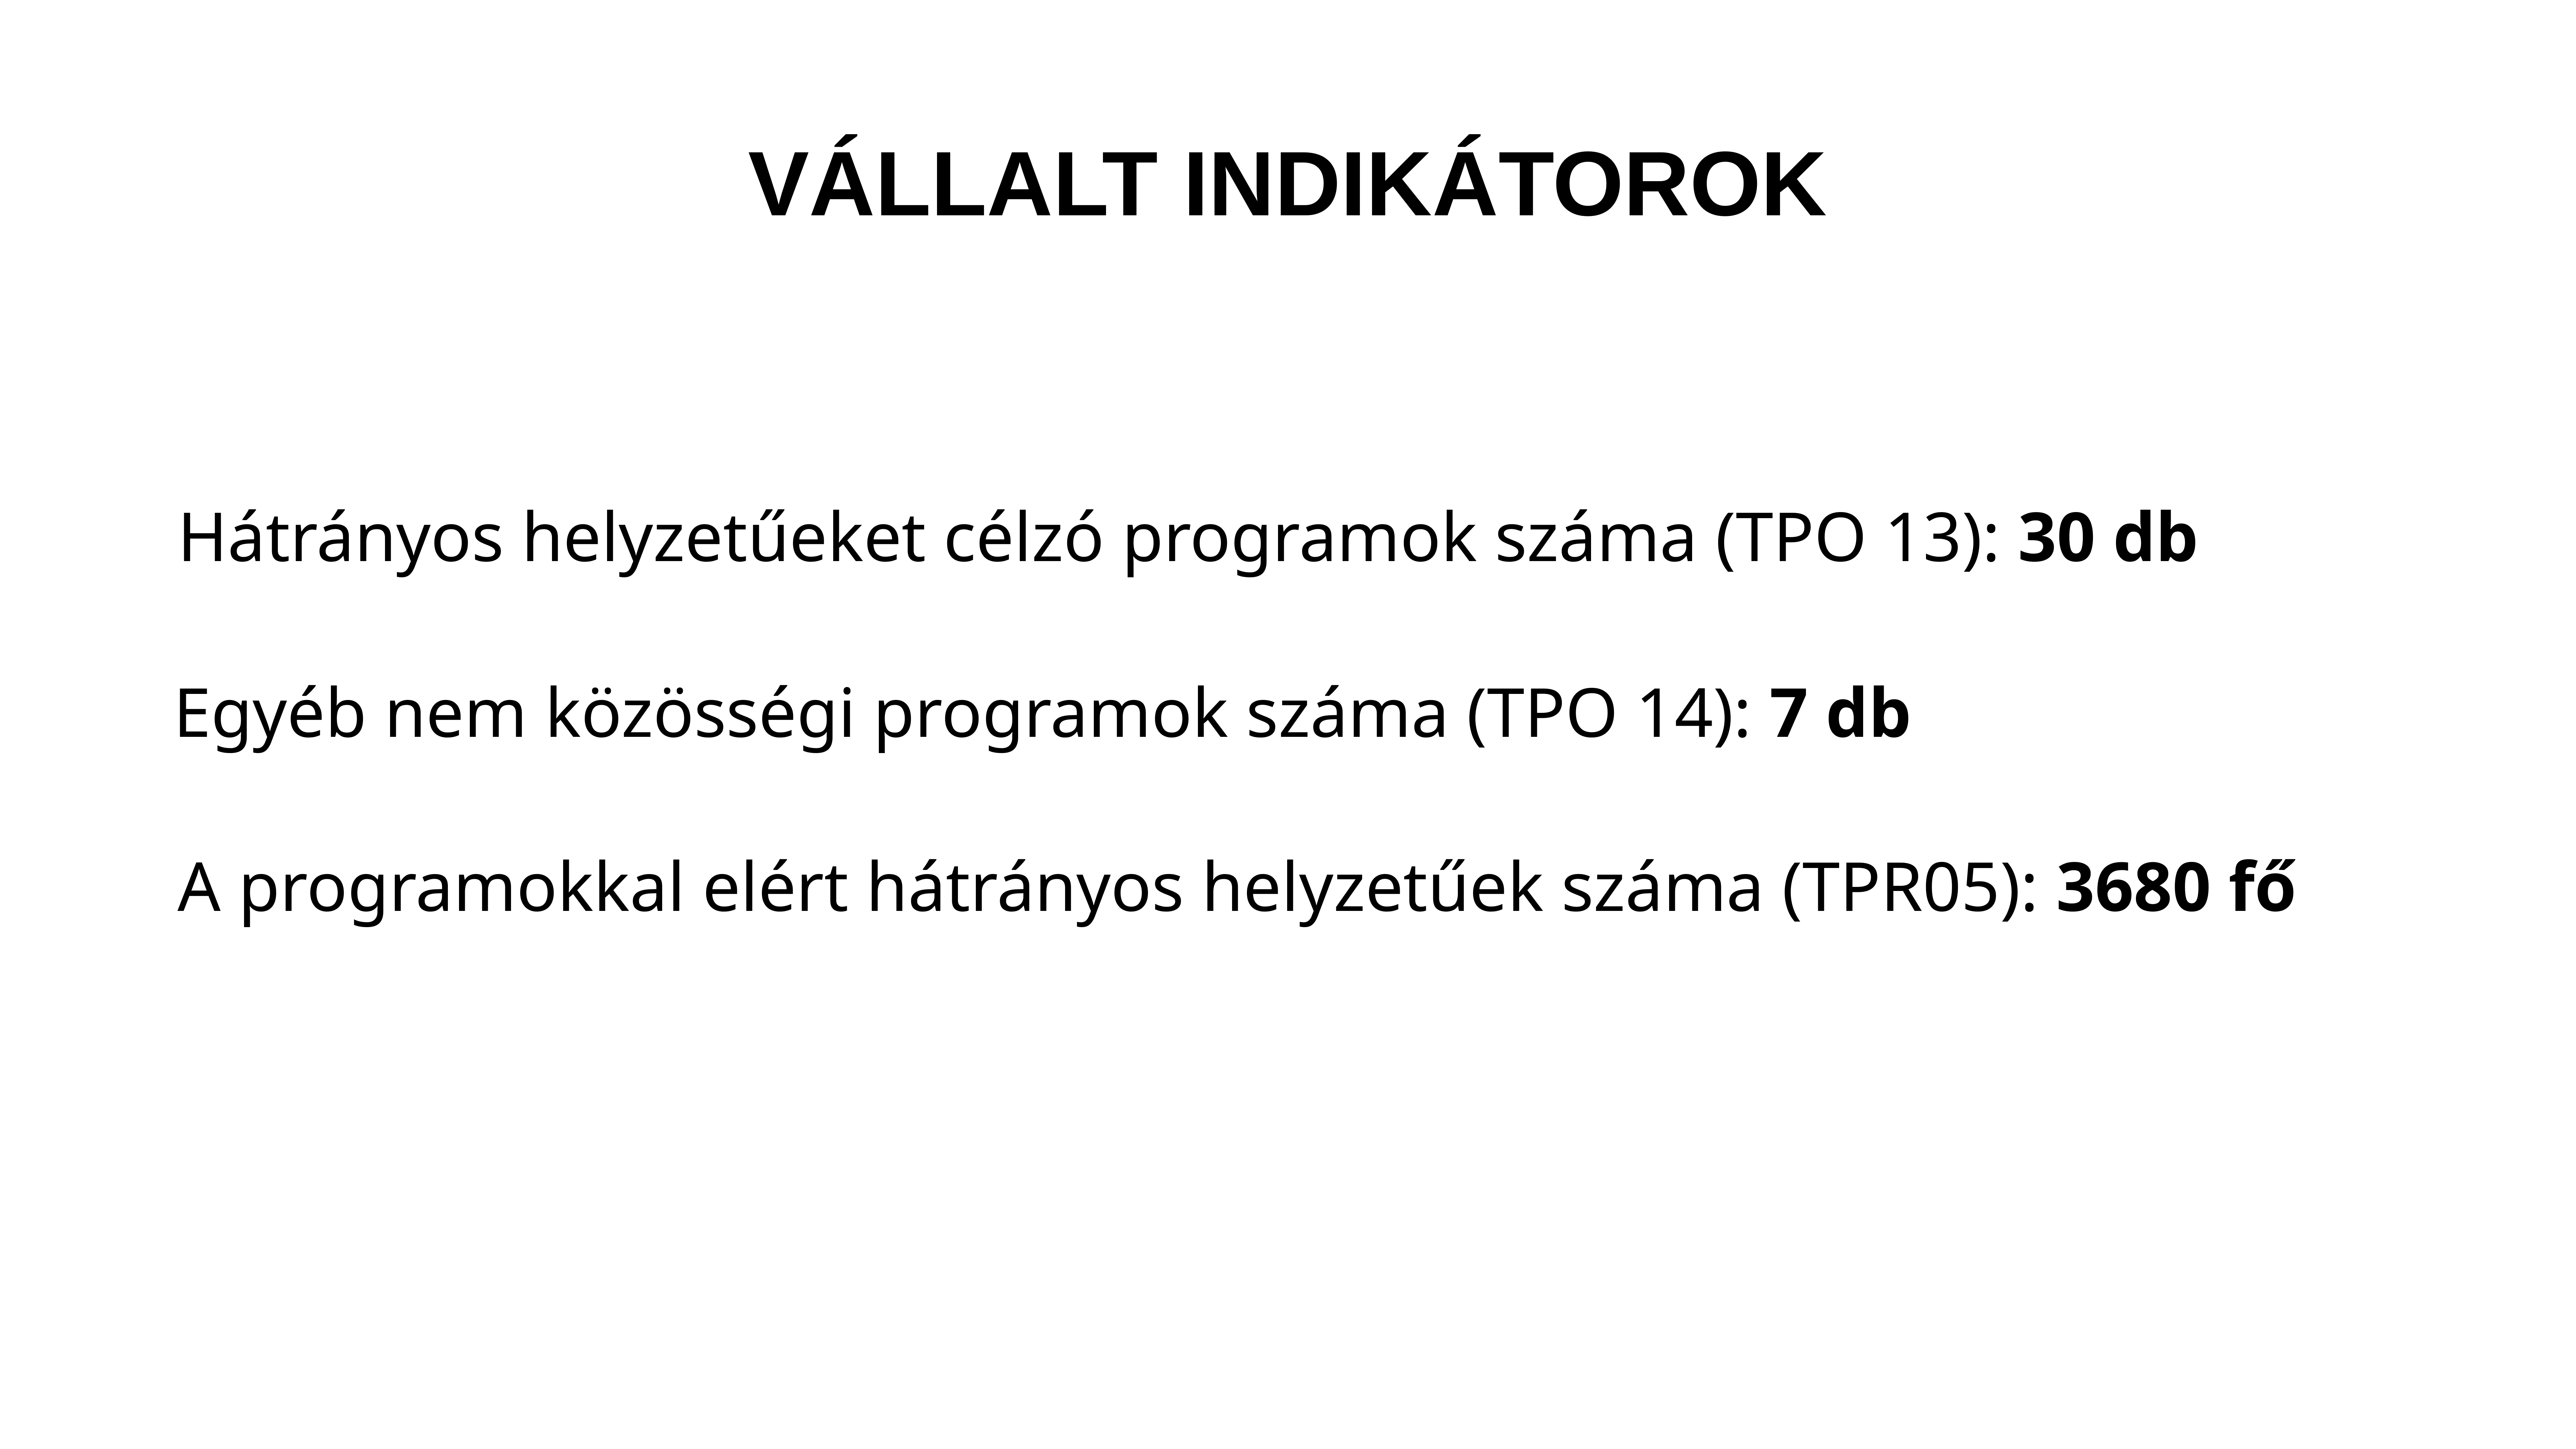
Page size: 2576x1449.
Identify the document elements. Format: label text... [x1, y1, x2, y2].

text_box A programokkal elért hátrányos helyzetűek száma (TPR05): 3680 fő [172, 841, 2303, 927]
text_box Egyéb nem közösségi programok száma (TPO 14): 7 db [168, 667, 2298, 753]
text_box Hátrányos helyzetűeket célzó programok száma (TPO 13): 30 db [172, 491, 2303, 577]
title Vállalt indikátorok [129, 58, 2447, 300]
